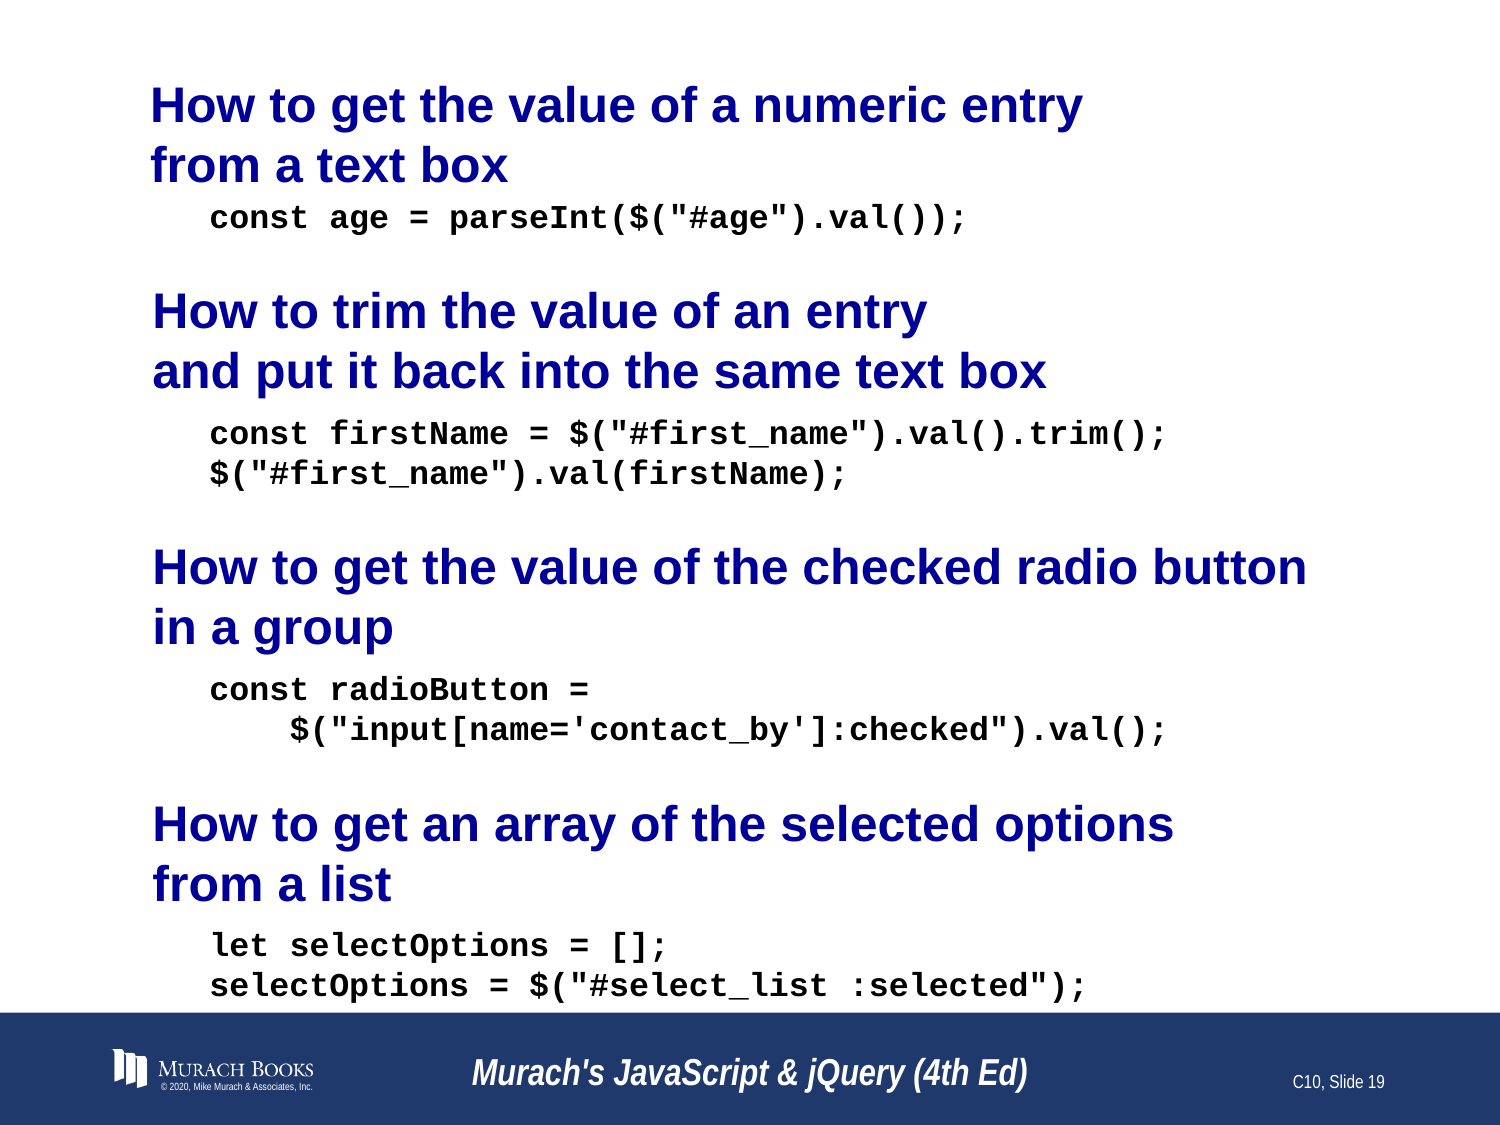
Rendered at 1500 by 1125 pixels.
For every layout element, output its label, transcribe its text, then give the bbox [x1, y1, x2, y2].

slide_number Murach's JavaScript & jQuery (4th Ed) [463, 1025, 1050, 1100]
footer © 2020, Mike Murach & Associates, Inc. [12, 1025, 463, 1100]
list const age = parseInt($("#age").val()); How to trim the value of an entry and put it back into the same text box const firstName = $("#first_name").val().trim(); $("#first_name").val(firstName); How to get the value of the checked radio button in a group const radioButton = $("input[name='contact_by']:checked").val(); How to get an array of the selected options from a list let selectOptions = []; selectOptions = $("#select_list :selected"); [137, 187, 1350, 988]
title How to get the value of a numeric entry from a text box [150, 72, 1350, 187]
slide_number C10, Slide 19 [1087, 1025, 1400, 1100]
